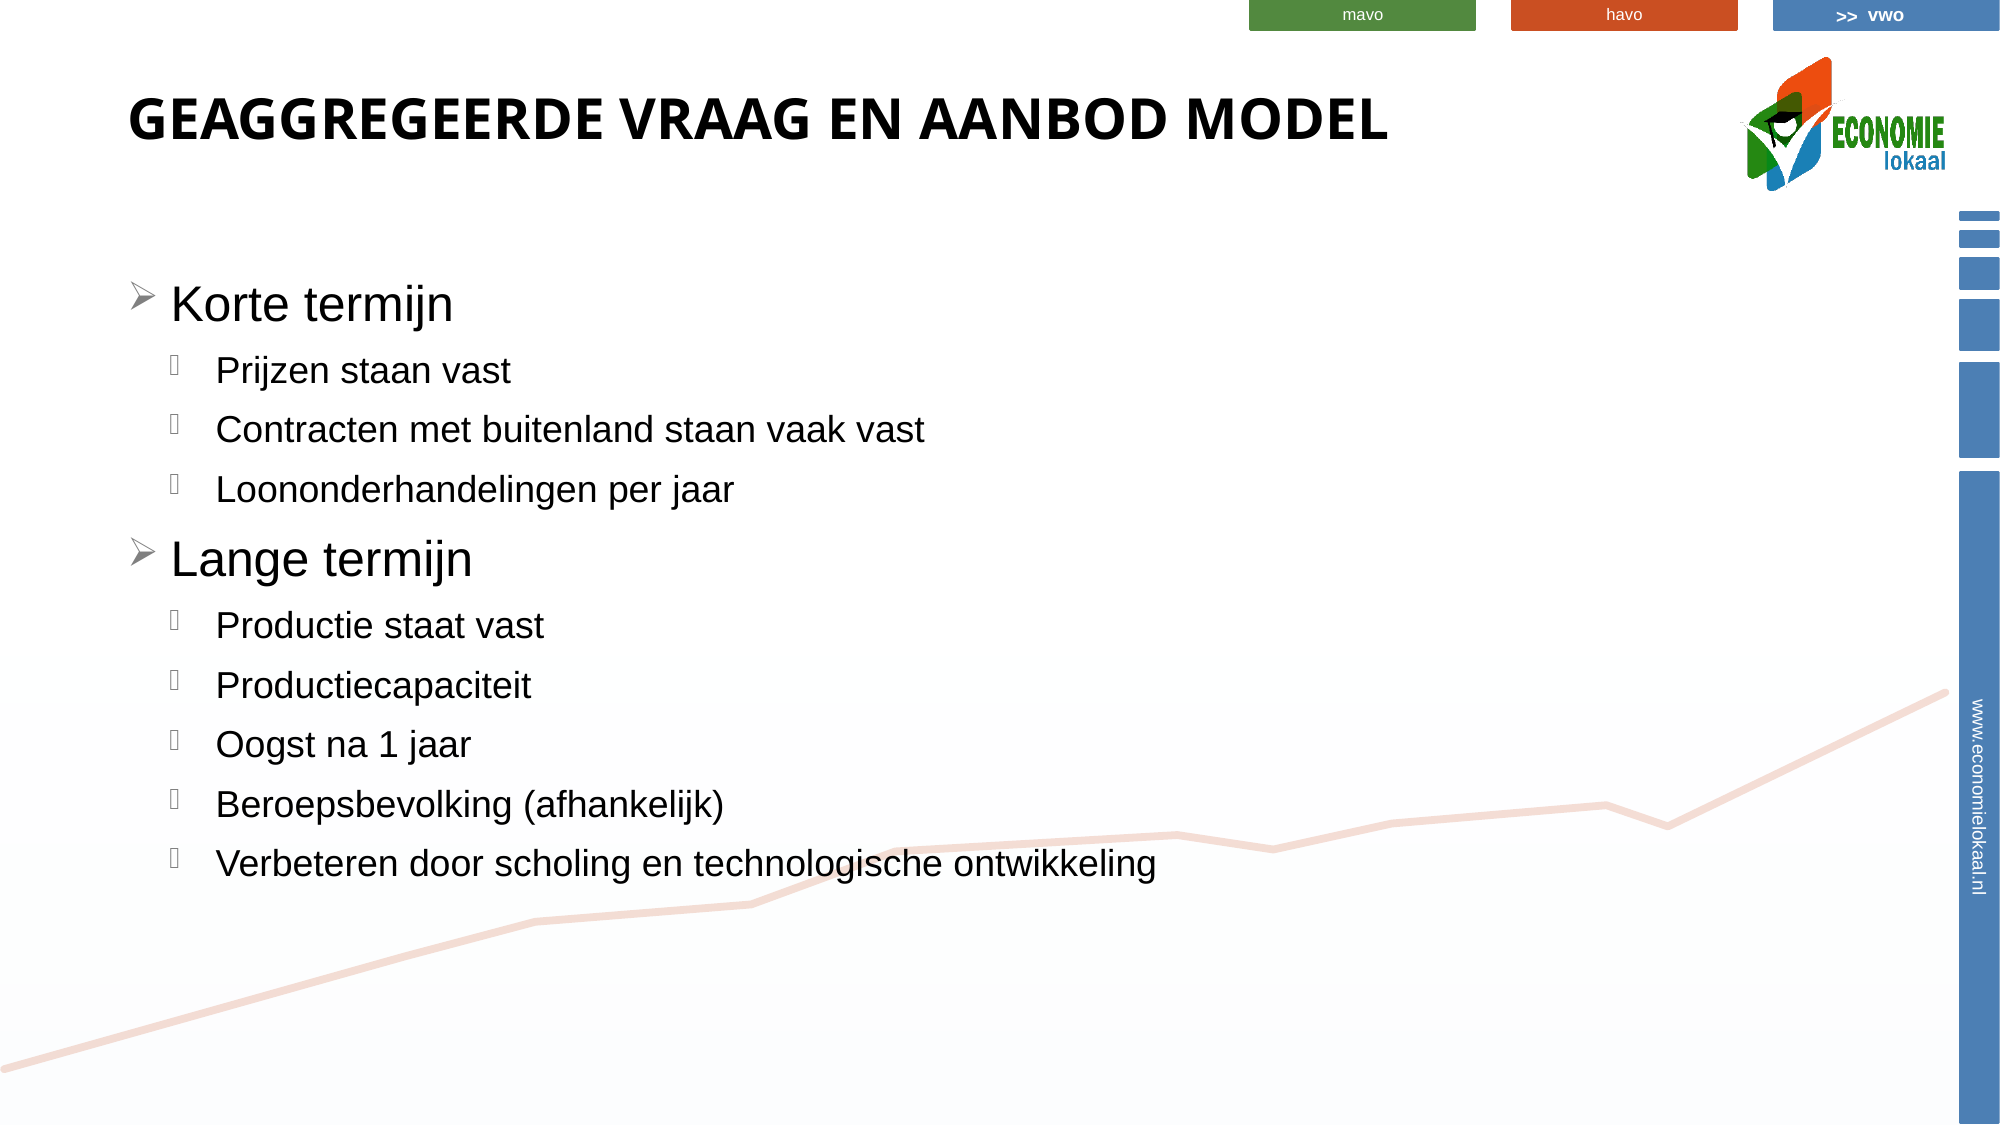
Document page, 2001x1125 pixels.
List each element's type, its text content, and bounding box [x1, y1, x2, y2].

title Geaggregeerde vraag en aanbod model [112, 74, 1618, 208]
picture [1739, 57, 1946, 191]
list Korte termijn Prijzen staan vast Contracten met buitenland staan vaak vast Loononderhandelingen per jaar Lange termijn Productie staat vast Productiecapaciteit Oogst na 1 jaar Beroepsbevolking (afhankelijk) Verbeteren door scholing en technologische ontwikkeling [112, 263, 1829, 1035]
